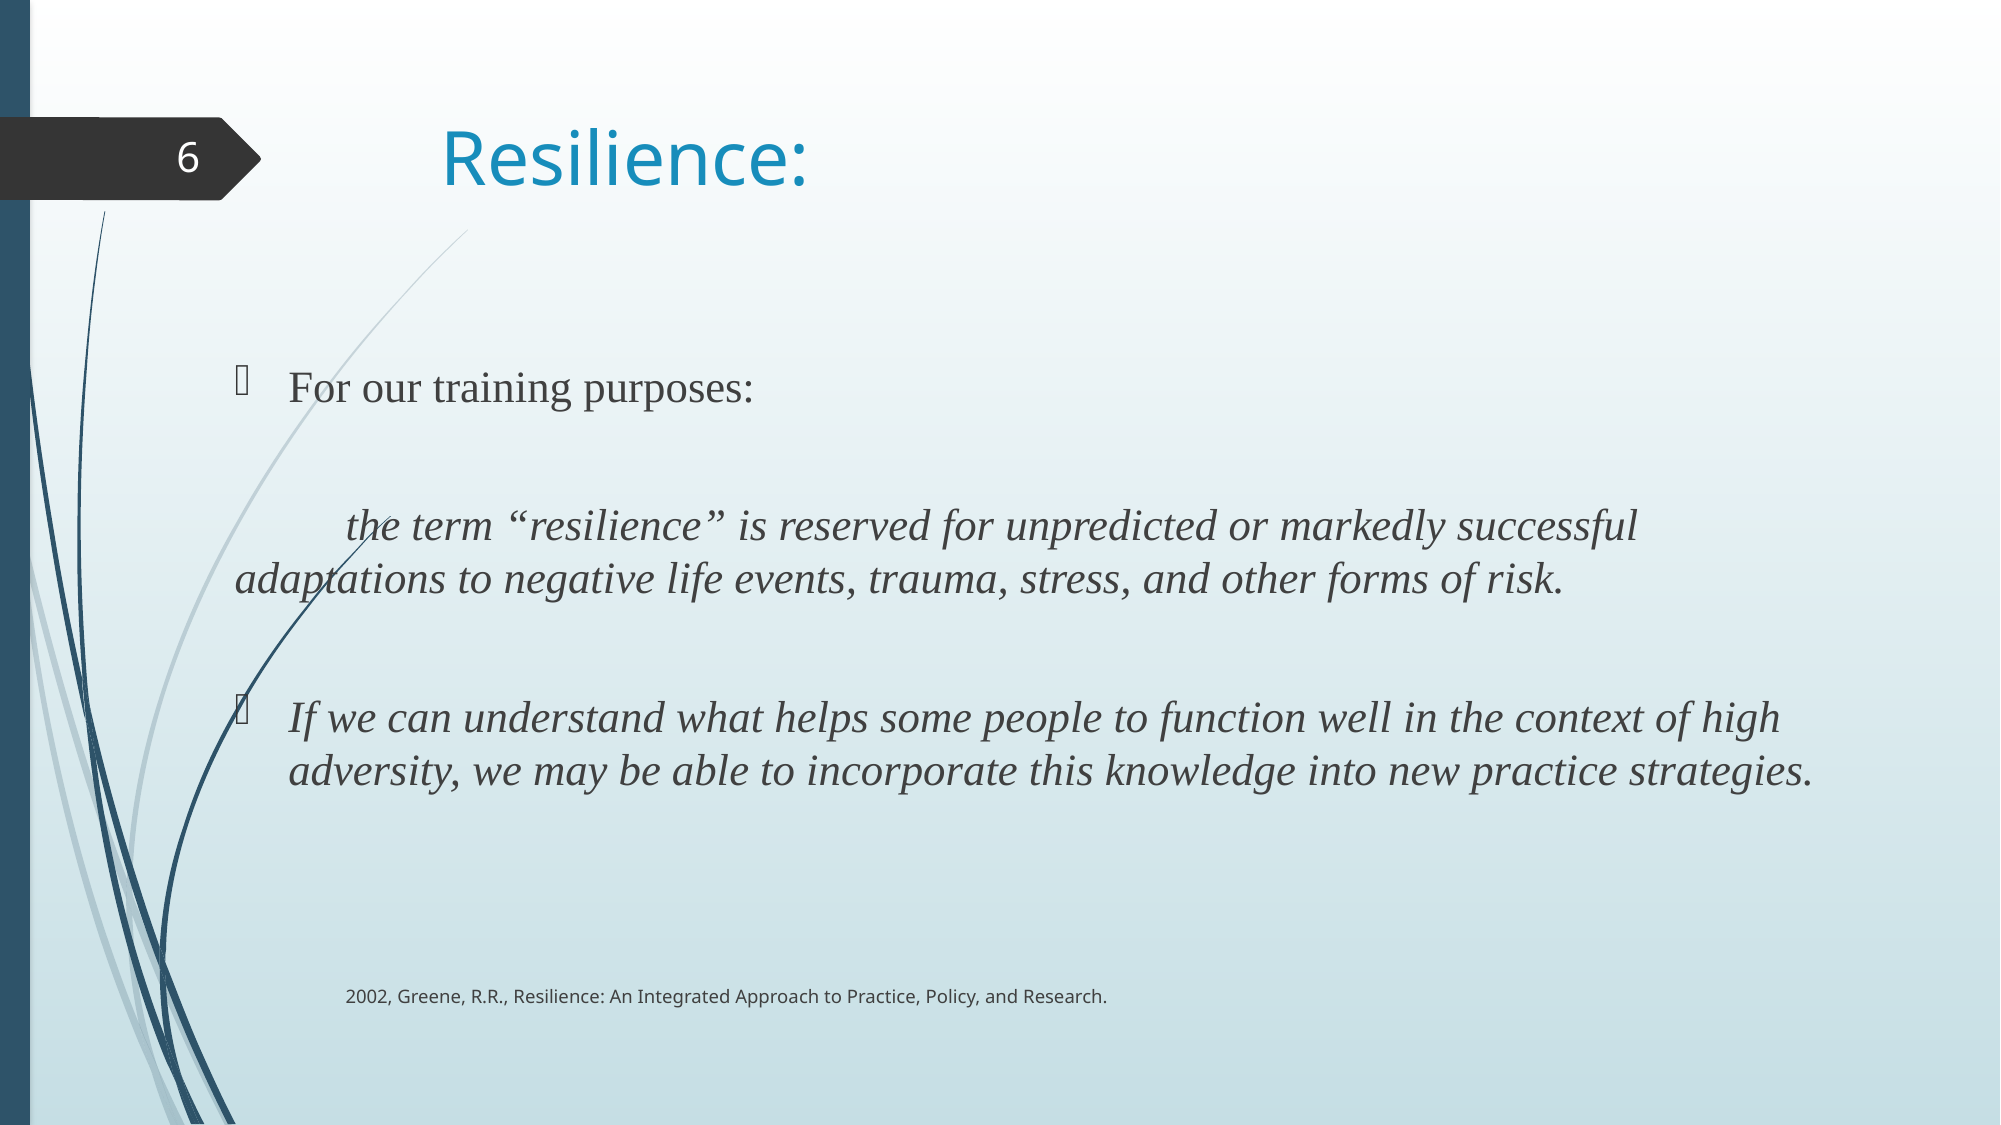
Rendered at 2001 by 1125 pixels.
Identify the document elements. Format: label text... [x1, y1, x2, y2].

slide_number 6 [87, 129, 216, 190]
title Resilience: [425, 102, 1888, 313]
list For our training purposes: the term “resilience” is reserved for unpredicted or markedly successful adaptations to negative life events, trauma, stress, and other forms of risk. If we can understand what helps some people to function well in the context of high adversity, we may be able to incorporate this knowledge into new practice strategies. 2002, Greene, R.R., Resilience: An Integrated Approach to Practice, Policy, and Research. [219, 350, 1888, 1027]
